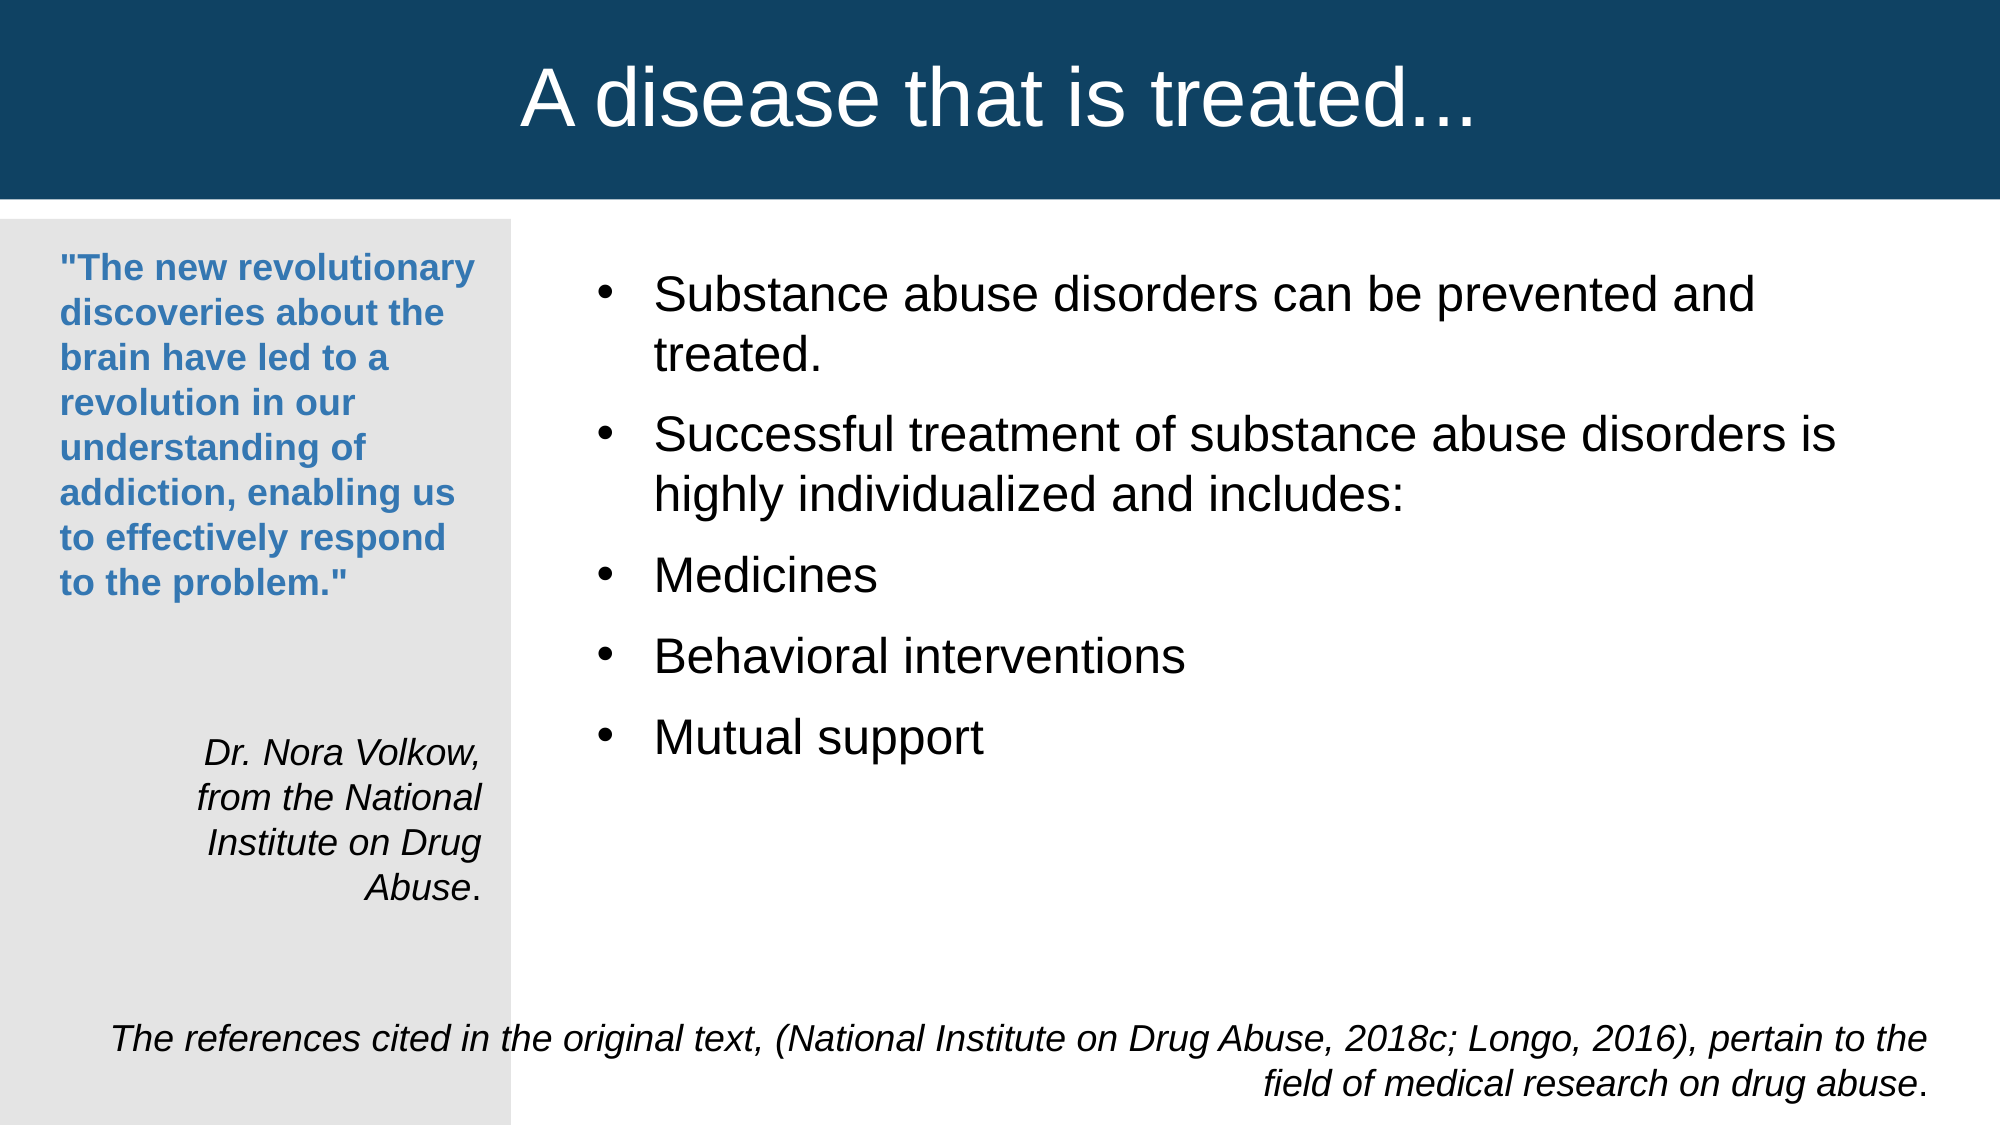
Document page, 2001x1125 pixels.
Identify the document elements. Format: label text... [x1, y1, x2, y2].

text_box "The new revolutionary discoveries about the brain have led to a revolution in our understanding of addiction, enabling us to effectively respond to the problem." [44, 235, 497, 611]
text_box [0, 218, 512, 1125]
text_box Dr. Nora Volkow, from the National Institute on Drug Abuse. [110, 720, 497, 916]
list Substance abuse disorders can be prevented and treated. Successful treatment of substance abuse disorders is highly individualized and includes: Medicines Behavioral interventions Mutual support [581, 253, 1875, 968]
title A disease that is treated... [0, 0, 2000, 200]
text_box The references cited in the original text, (National Institute on Drug Abuse, 2018c; Longo, 2016), pertain to the field of medical research on drug abuse. [28, 1006, 1944, 1112]
